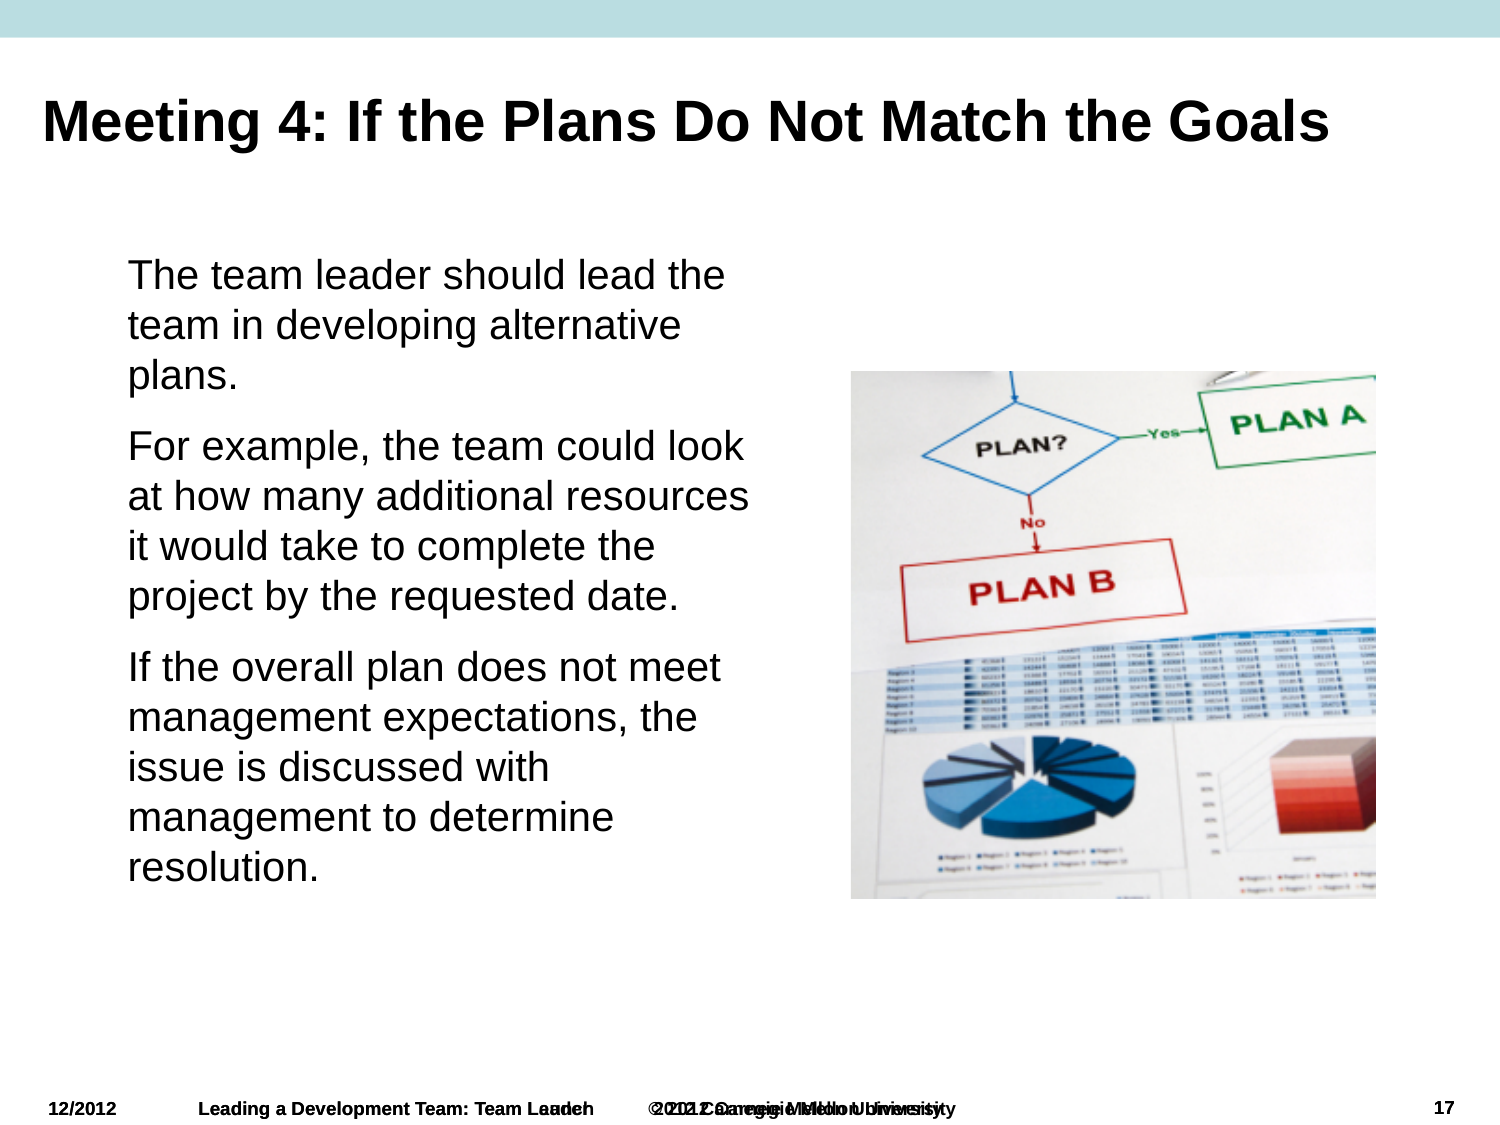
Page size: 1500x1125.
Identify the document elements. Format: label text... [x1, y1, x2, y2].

picture [850, 370, 1377, 899]
title Meeting 4: If the Plans Do Not Match the Goals [42, 96, 1438, 153]
list The team leader should lead the team in developing alternative plans. For example, the team could look at how many additional resources it would take to complete the project by the requested date. If the overall plan does not meet management expectations, the issue is discussed with management to determine resolution. [127, 247, 771, 841]
